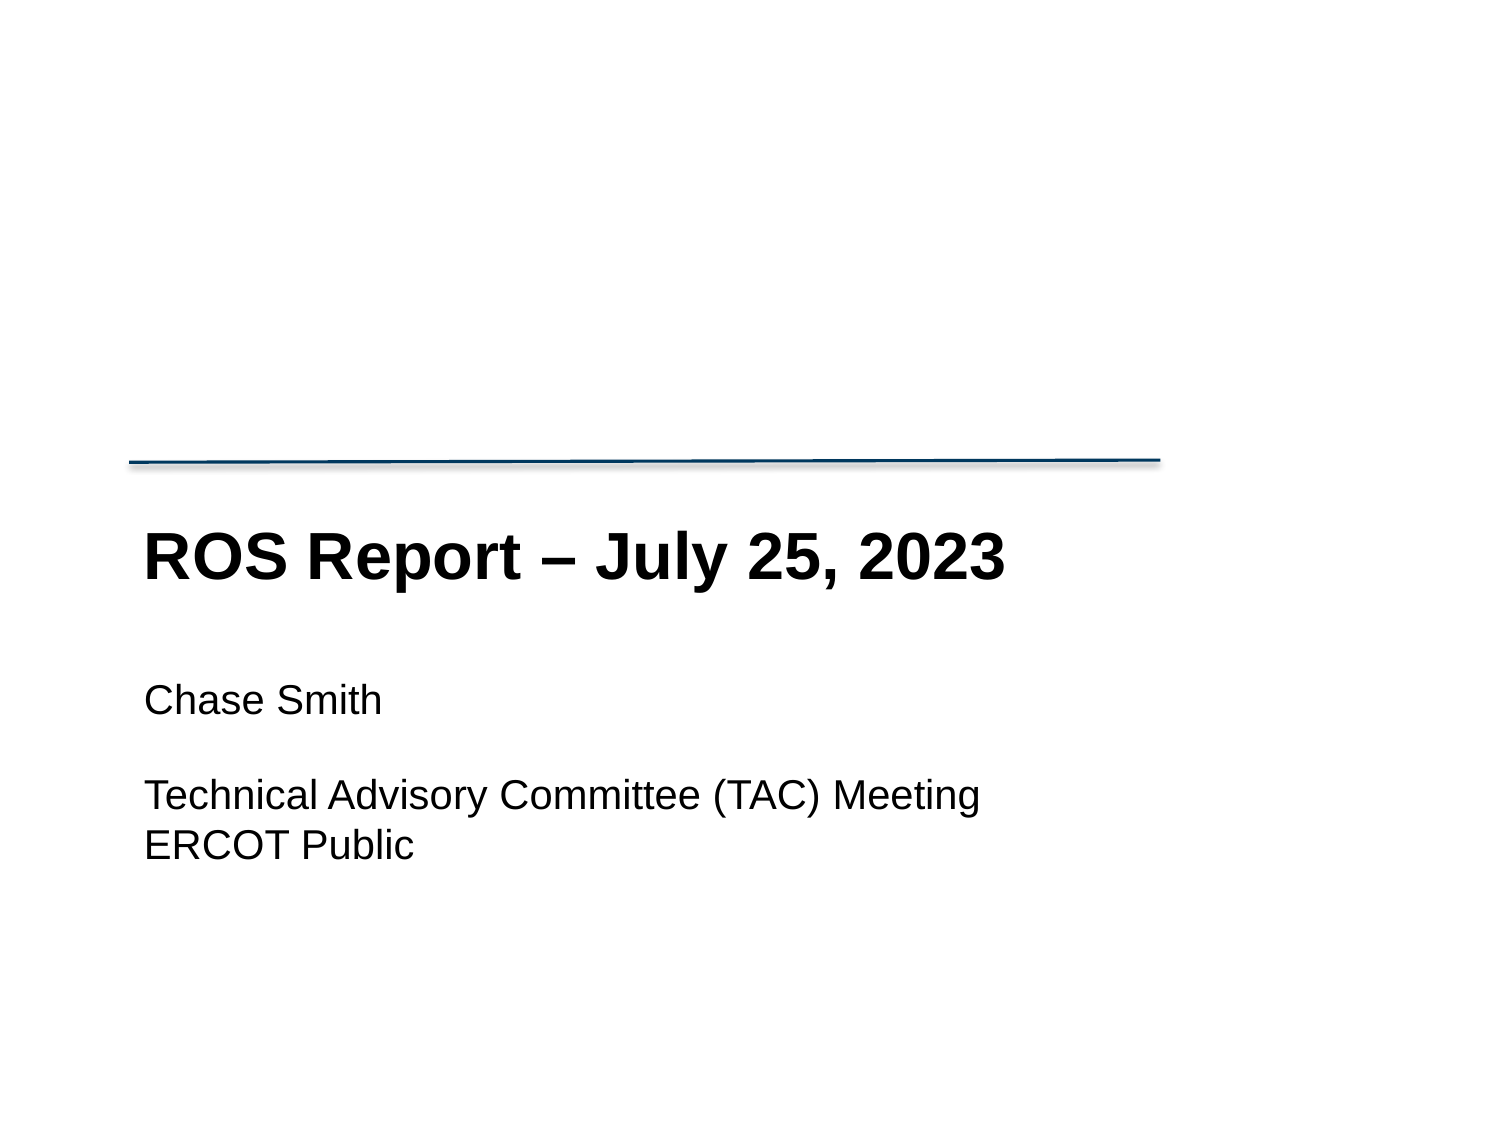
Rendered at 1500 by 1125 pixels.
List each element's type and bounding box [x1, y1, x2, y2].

text_box [128, 459, 1367, 890]
